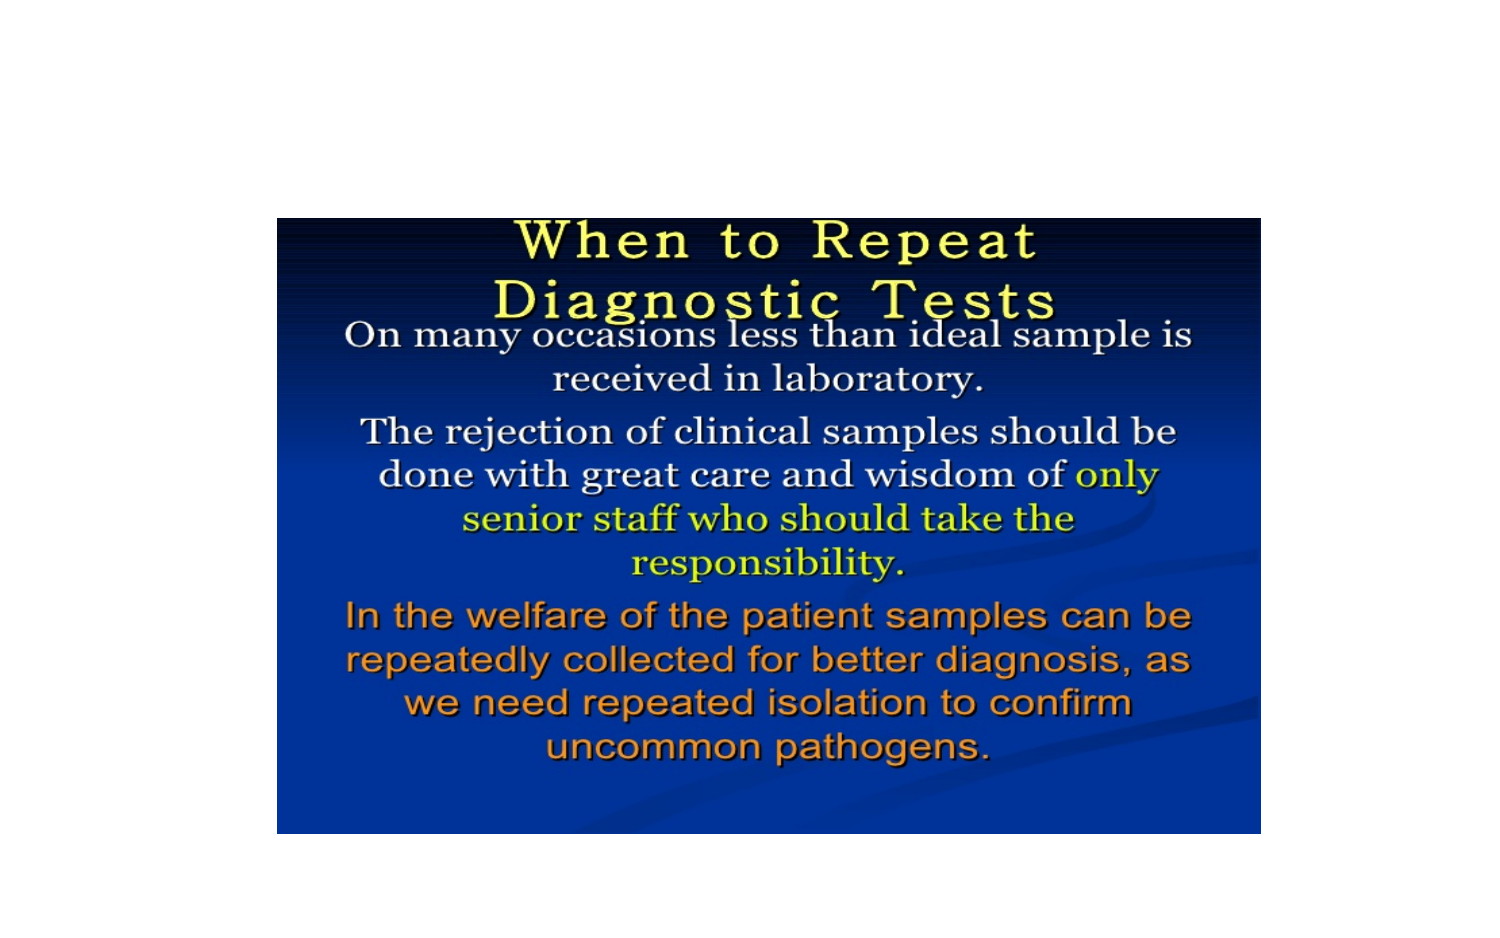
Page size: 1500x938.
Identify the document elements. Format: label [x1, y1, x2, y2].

list [277, 218, 1262, 834]
